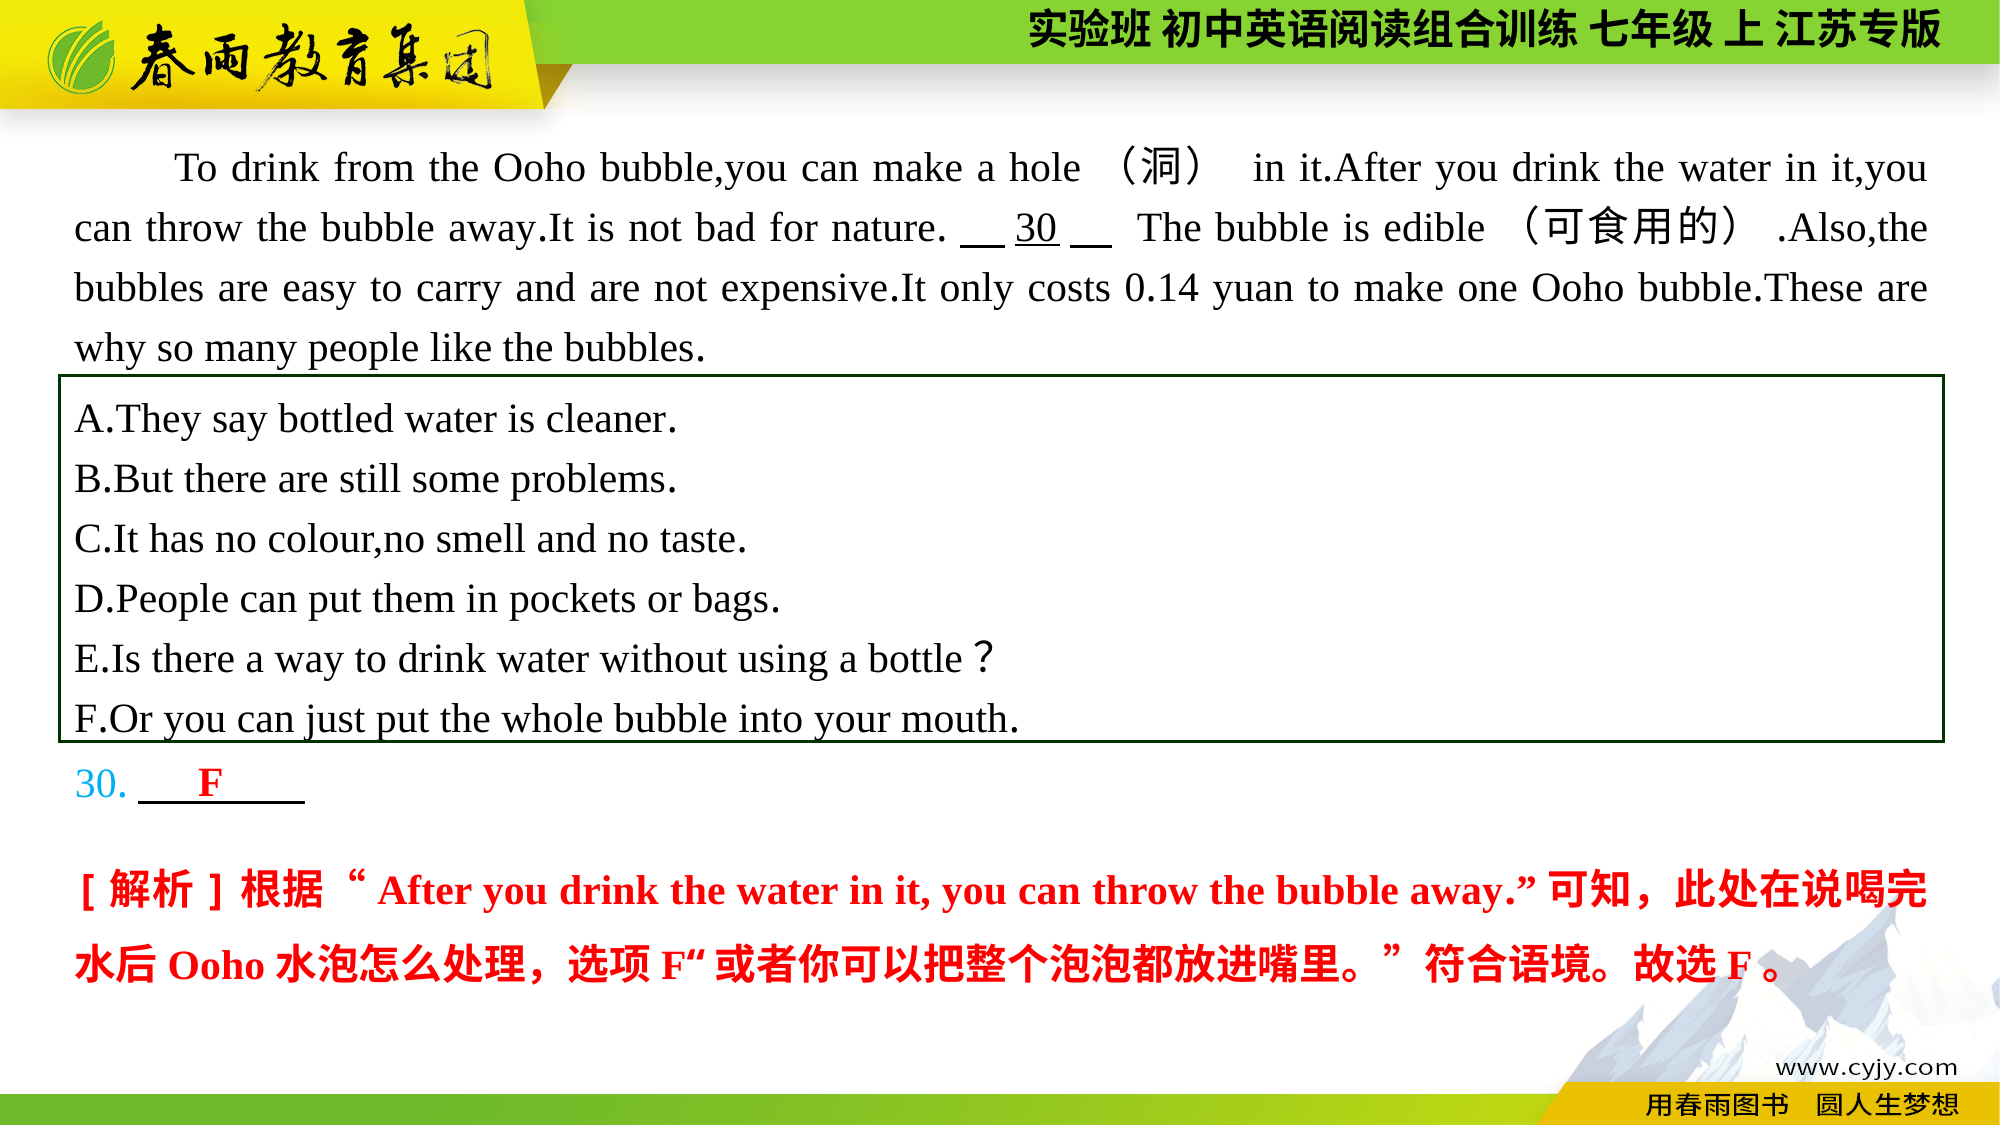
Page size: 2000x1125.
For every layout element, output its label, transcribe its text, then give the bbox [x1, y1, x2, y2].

text_box A.They say bottled water is cleaner. B.But there are still some problems. C.It has no colour,no smell and no taste. D.People can put them in pockets or bags. E.Is there a way to drink water without using a bottle？ F.Or you can just put the whole bubble into your mouth. [59, 742, 1944, 749]
picture [0, 0, 2000, 1125]
text_box [解析]根据“After you drink the water in it, you can throw the bubble away.”可知，此处在说喝完水后Ooho水泡怎么处理，选项F“或者你可以把整个泡泡都放进嘴里。”符合语境。故选F。 [59, 830, 1944, 996]
text_box 30. [60, 748, 362, 814]
text_box [59, 375, 1944, 742]
list To drink from the Ooho bubble,you can make a hole（洞） in it.After you drink the water in it,you can throw the bubble away.It is not bad for nature. 30 The bubble is edible（可食用的）.Also,the bubbles are easy to carry and are not expensive.It only costs 0.14 yuan to make one Ooho bubble.These are why so many people like the bubbles. [59, 122, 1944, 373]
text_box F [183, 747, 239, 813]
